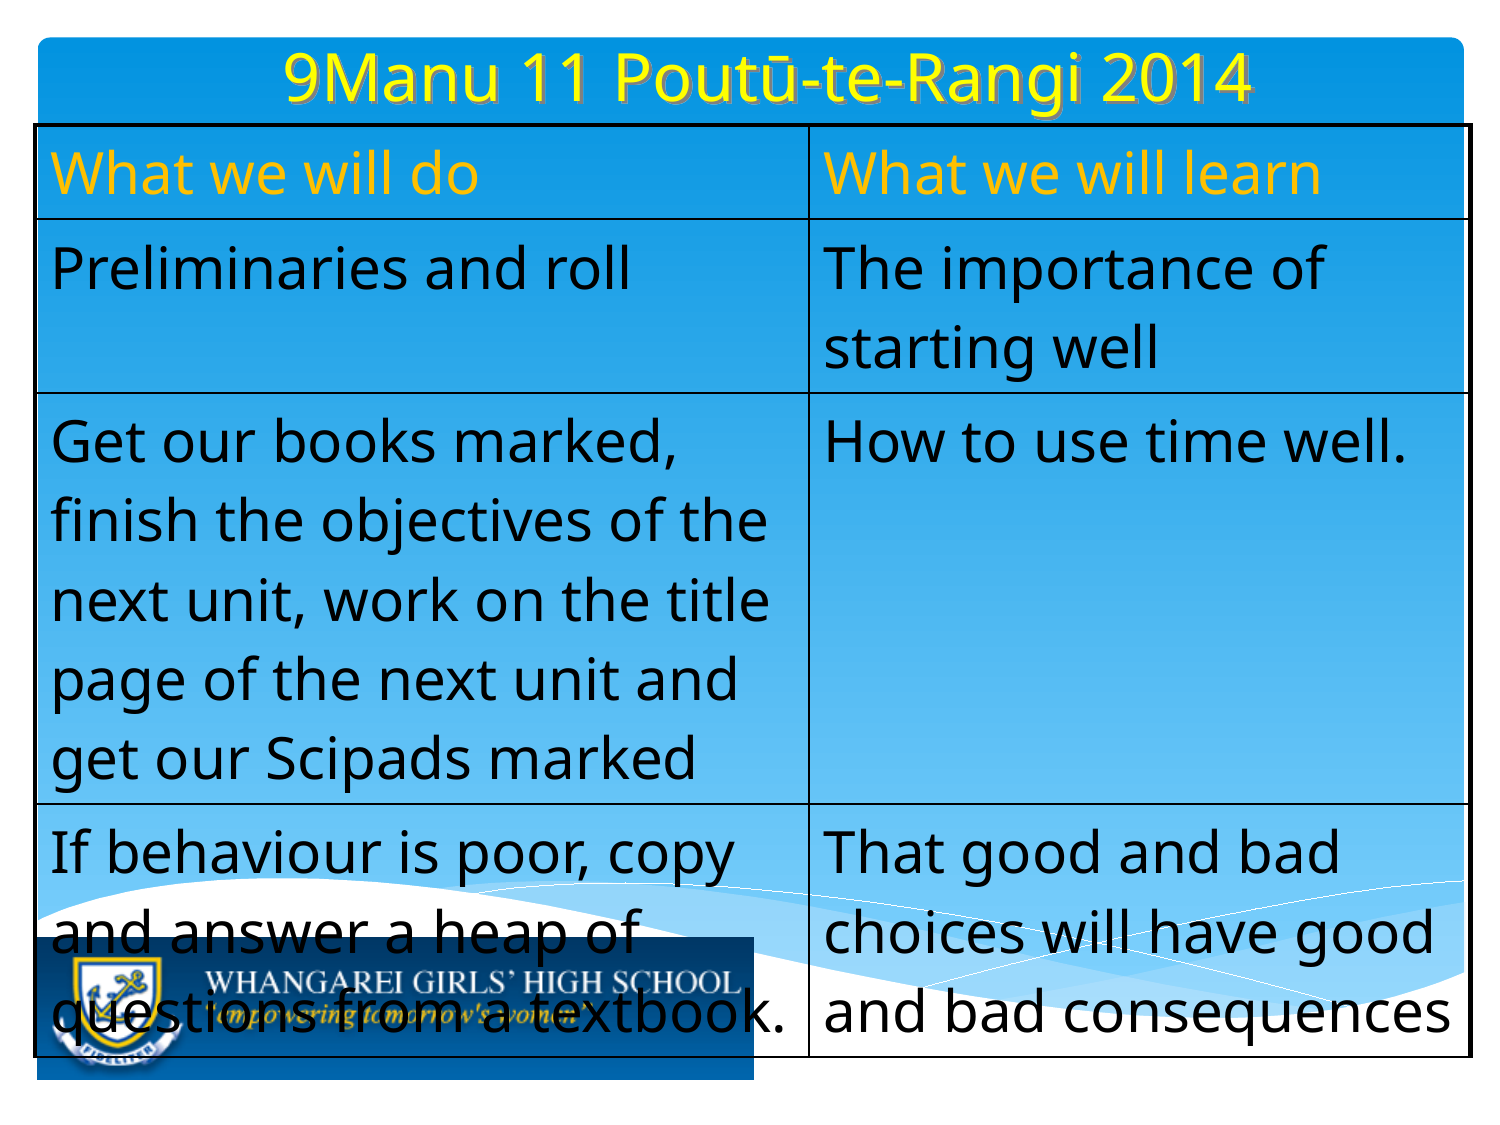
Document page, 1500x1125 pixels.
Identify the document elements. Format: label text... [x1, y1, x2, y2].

table_cell Preliminaries and roll [37, 220, 808, 392]
table_cell If behaviour is poor, copy and answer a heap of questions from a textbook. [37, 805, 808, 1056]
table_cell Get our books marked, finish the objectives of the next unit, work on the title page of the next unit and get our Scipads marked [37, 394, 808, 803]
table_header What we will do [37, 127, 808, 218]
table_cell The importance of starting well [810, 220, 1468, 392]
table_header What we will learn [810, 127, 1468, 218]
text_box 9Manu 11 Poutū-te-Rangi 2014 [162, 24, 1375, 123]
picture [37, 937, 754, 1080]
table_cell How to use time well. [810, 394, 1468, 803]
table_cell That good and bad choices will have good and bad consequences [810, 805, 1468, 1056]
